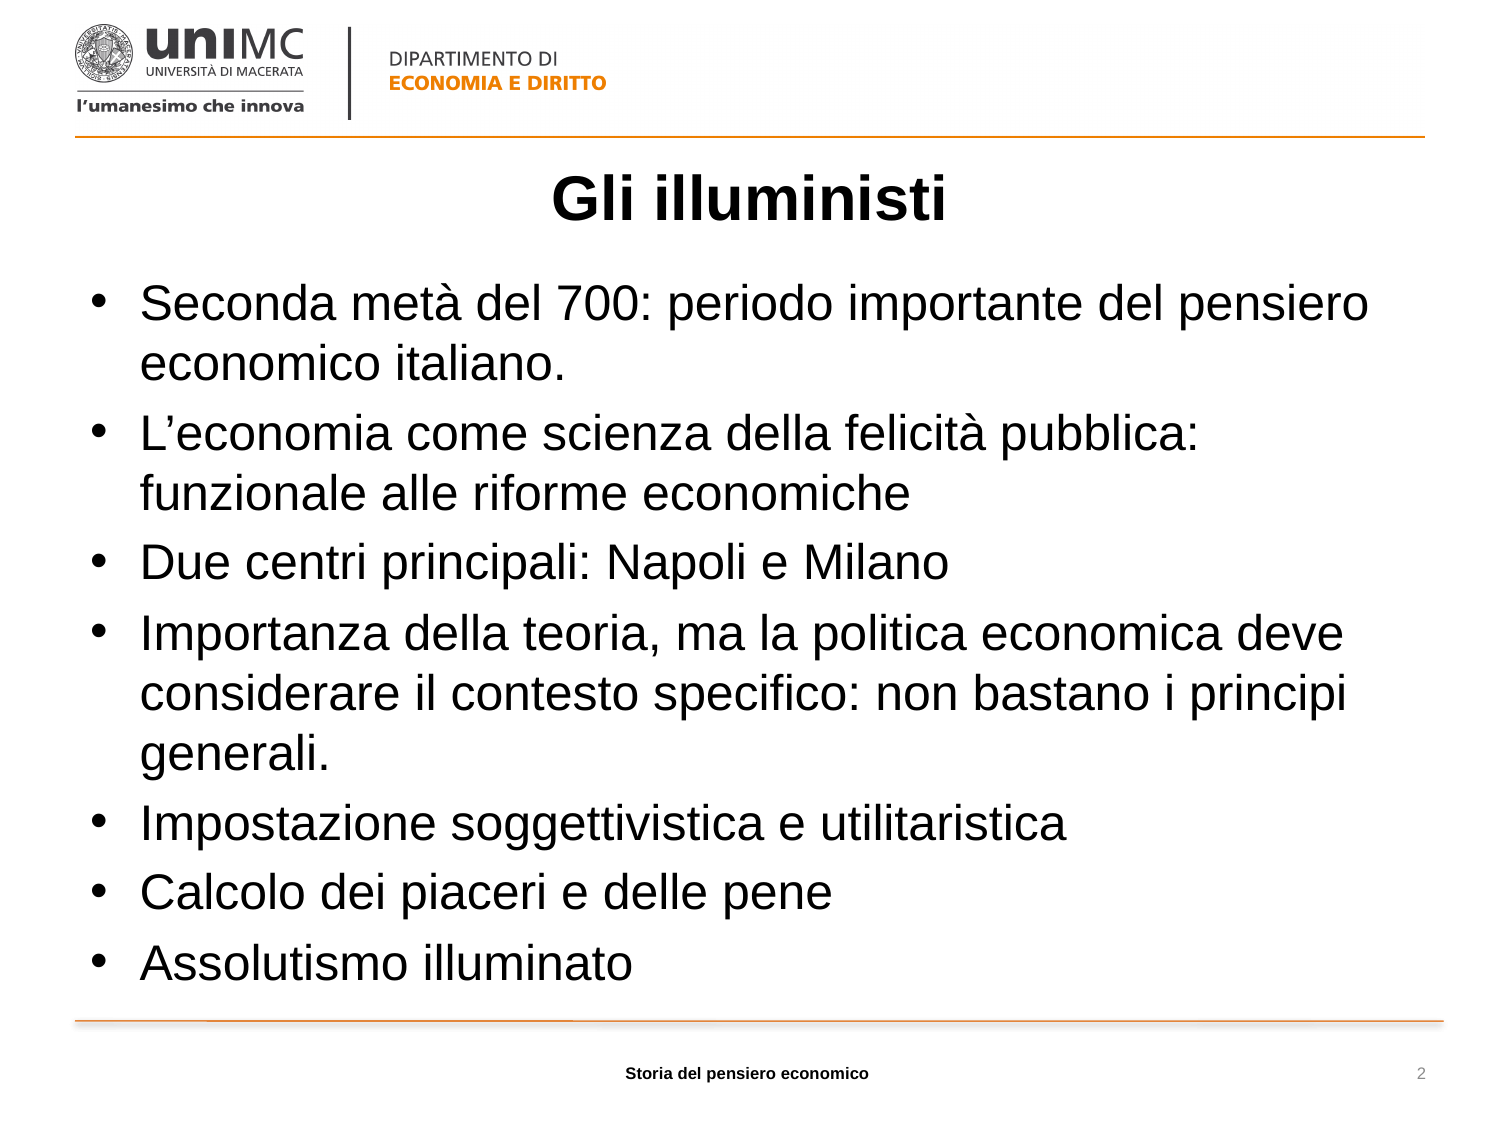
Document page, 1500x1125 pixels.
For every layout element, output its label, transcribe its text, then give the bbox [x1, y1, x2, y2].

title Gli illuministi [75, 149, 1425, 241]
footer Storia del pensiero economico [512, 1042, 988, 1103]
list Seconda metà del 700: periodo importante del pensiero economico italiano. L’economia come scienza della felicità pubblica: funzionale alle riforme economiche Due centri principali: Napoli e Milano Importanza della teoria, ma la politica economica deve considerare il contesto specifico: non bastano i principi generali. Impostazione soggettivistica e utilitaristica Calcolo dei piaceri e delle pene Assolutismo illuminato [75, 262, 1425, 1005]
picture [75, 24, 1425, 138]
slide_number 2 [1091, 1042, 1442, 1103]
